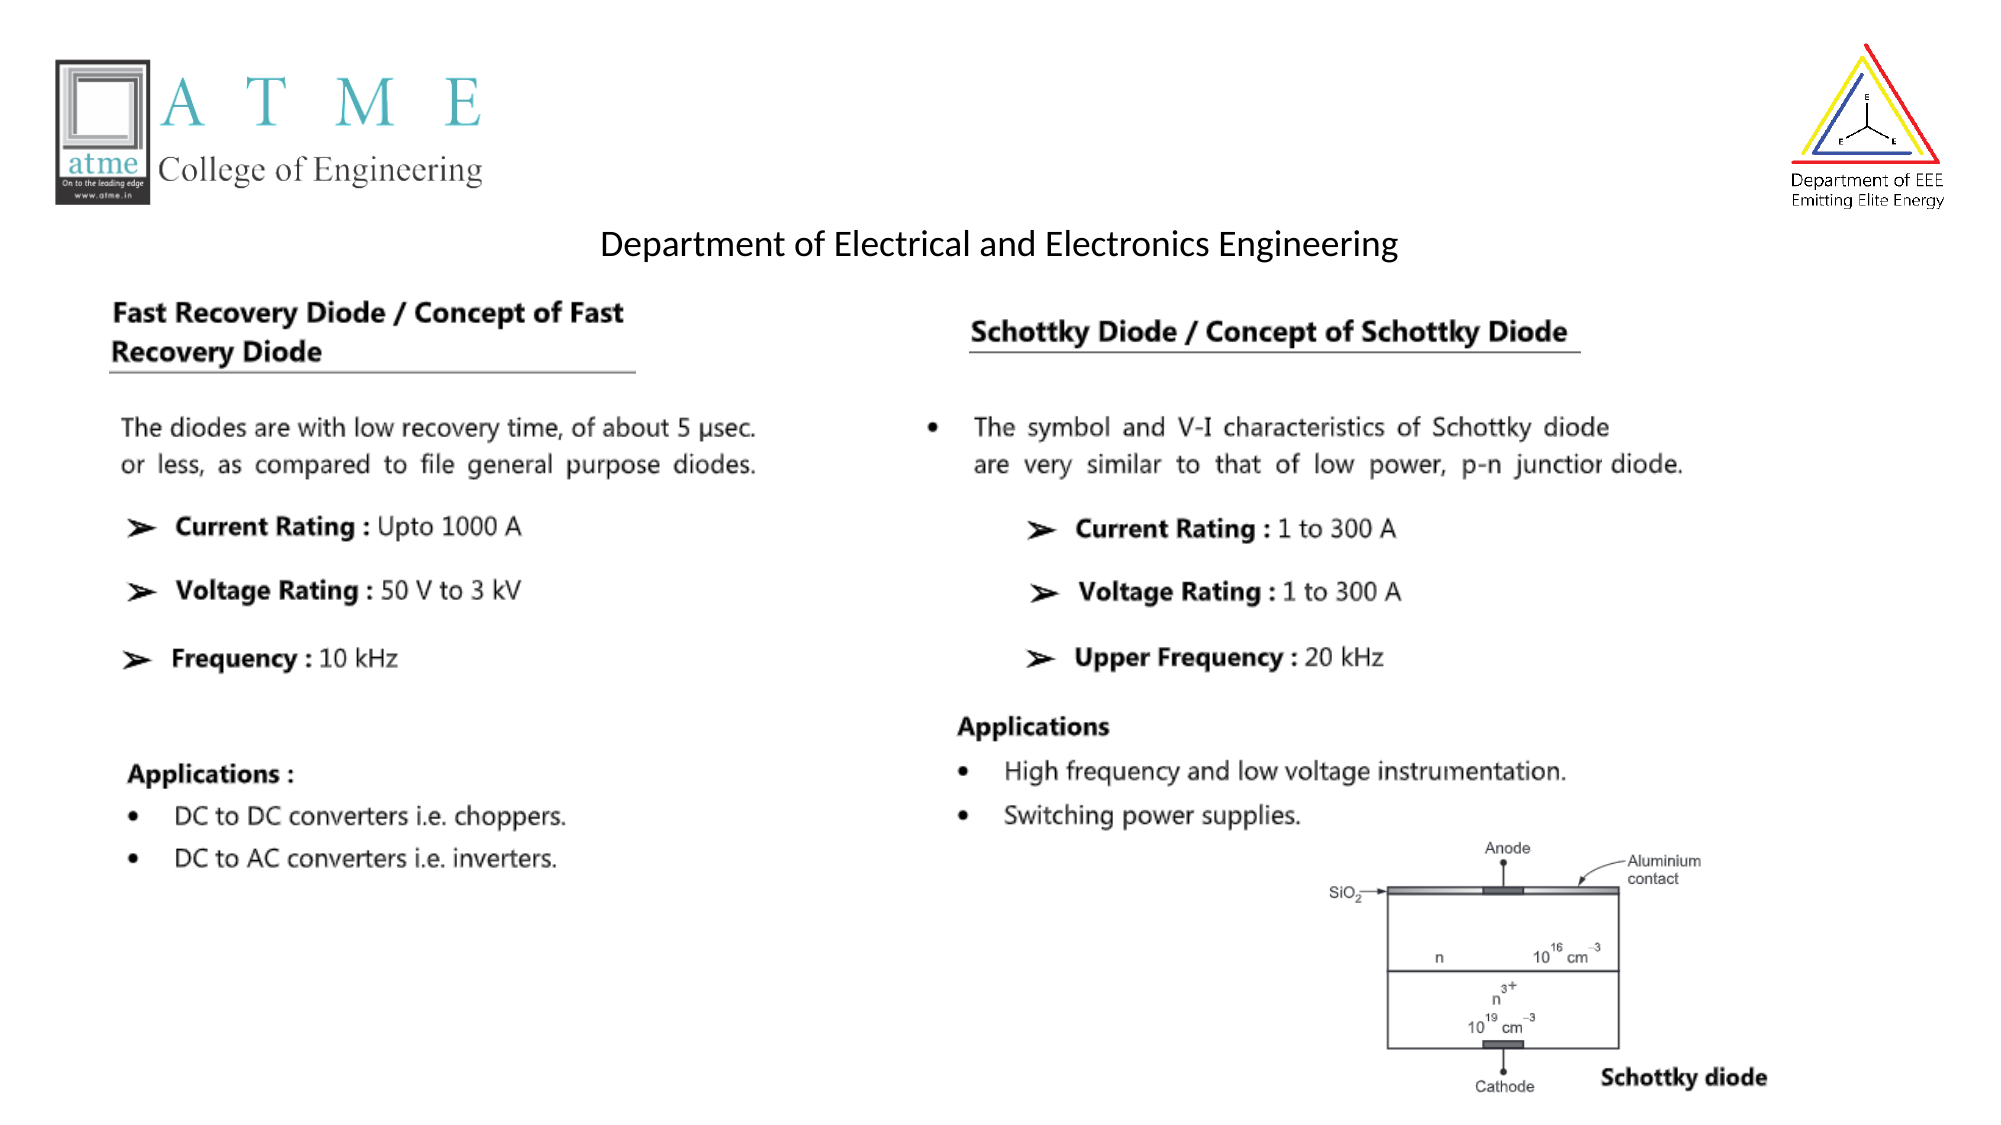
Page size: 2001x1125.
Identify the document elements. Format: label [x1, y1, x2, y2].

picture [1022, 635, 1404, 679]
picture [49, 51, 488, 212]
picture [109, 508, 539, 548]
picture [109, 407, 766, 486]
picture [1783, 37, 1948, 212]
picture [947, 707, 1783, 1101]
picture [1020, 571, 1416, 619]
picture [117, 748, 598, 879]
picture [117, 569, 531, 613]
picture [109, 296, 636, 385]
picture [1020, 499, 1407, 555]
picture [923, 407, 1691, 483]
picture [117, 634, 412, 682]
picture [969, 318, 1581, 363]
